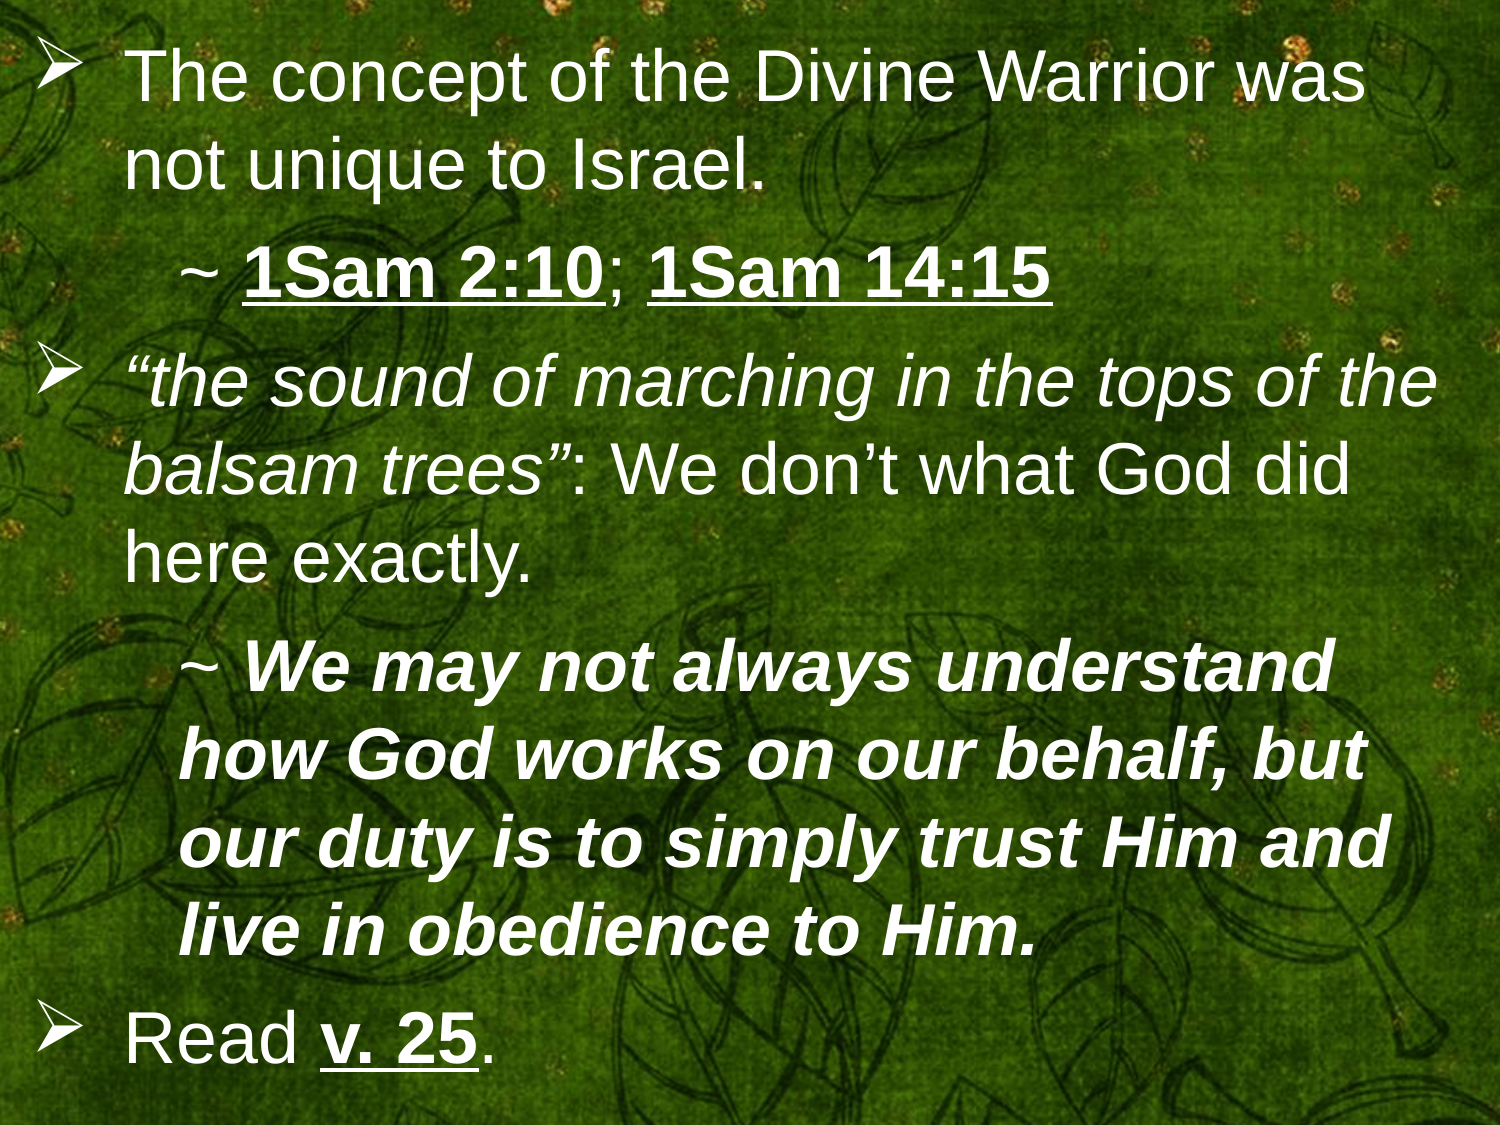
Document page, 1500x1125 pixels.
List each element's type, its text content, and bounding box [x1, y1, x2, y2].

subtitle The concept of the Divine Warrior was not unique to Israel. ~ 1Sam 2:10; 1Sam 14:15 “the sound of marching in the tops of the balsam trees”: We don’t what God did here exactly. ~ We may not always understand how God works on our behalf, but our duty is to simply trust Him and live in obedience to Him. Read v. 25. [16, 20, 1482, 1108]
picture [0, 0, 1500, 1125]
